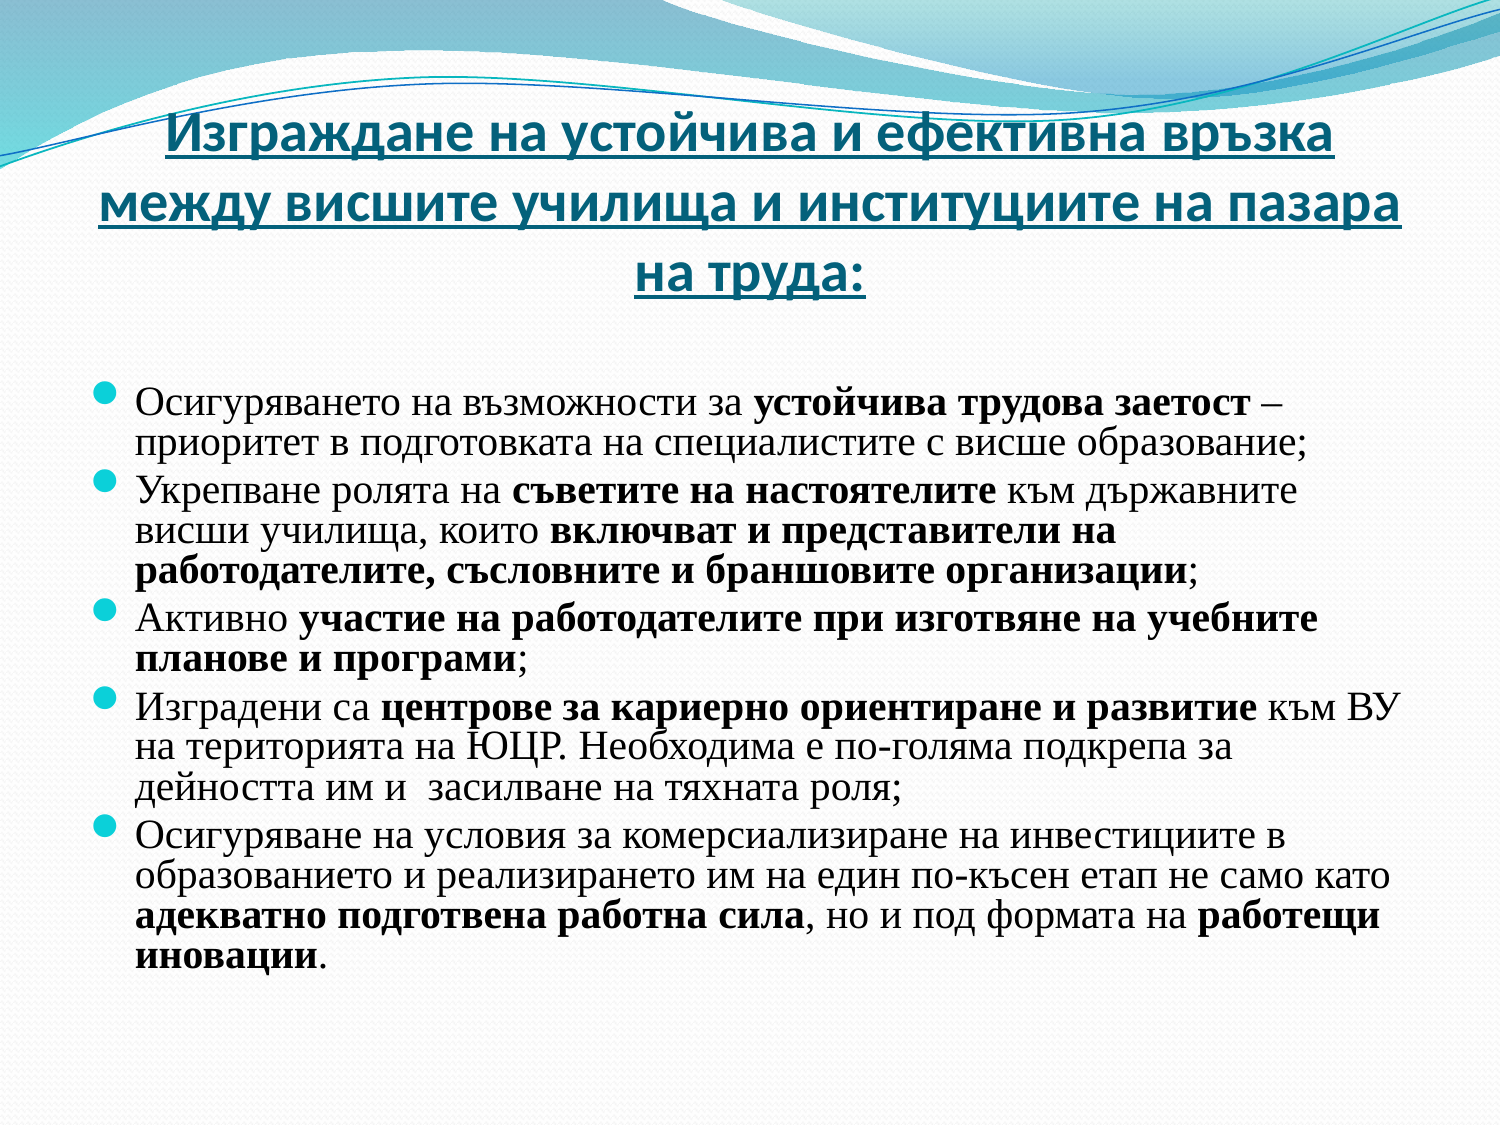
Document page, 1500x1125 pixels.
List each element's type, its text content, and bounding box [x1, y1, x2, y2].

list Осигуряването на възможности за устойчива трудова заетост – приоритет в подготовката на специалистите с висше образование; Укрепване ролята на съветите на настоятелите към държавните висши училища, които включват и представители на работодателите, съсловните и браншовите организации; Активно участие на работодателите при изготвяне на учебните планове и програми; Изградени са центрове за кариерно ориентиране и развитие към ВУ на територията на ЮЦР. Необходима е по-голяма подкрепа за дейността им и засилване на тяхната роля; Осигуряване на условия за комерсиализиране на инвестициите в образованието и реализирането им на един по-късен етап не само като адекватно подготвена работна сила, но и под формата на работещи иновации. [74, 317, 1426, 1038]
title Изграждане на устойчива и ефективна връзка между висшите училища и институциите на пазара на труда: [74, 115, 1426, 304]
